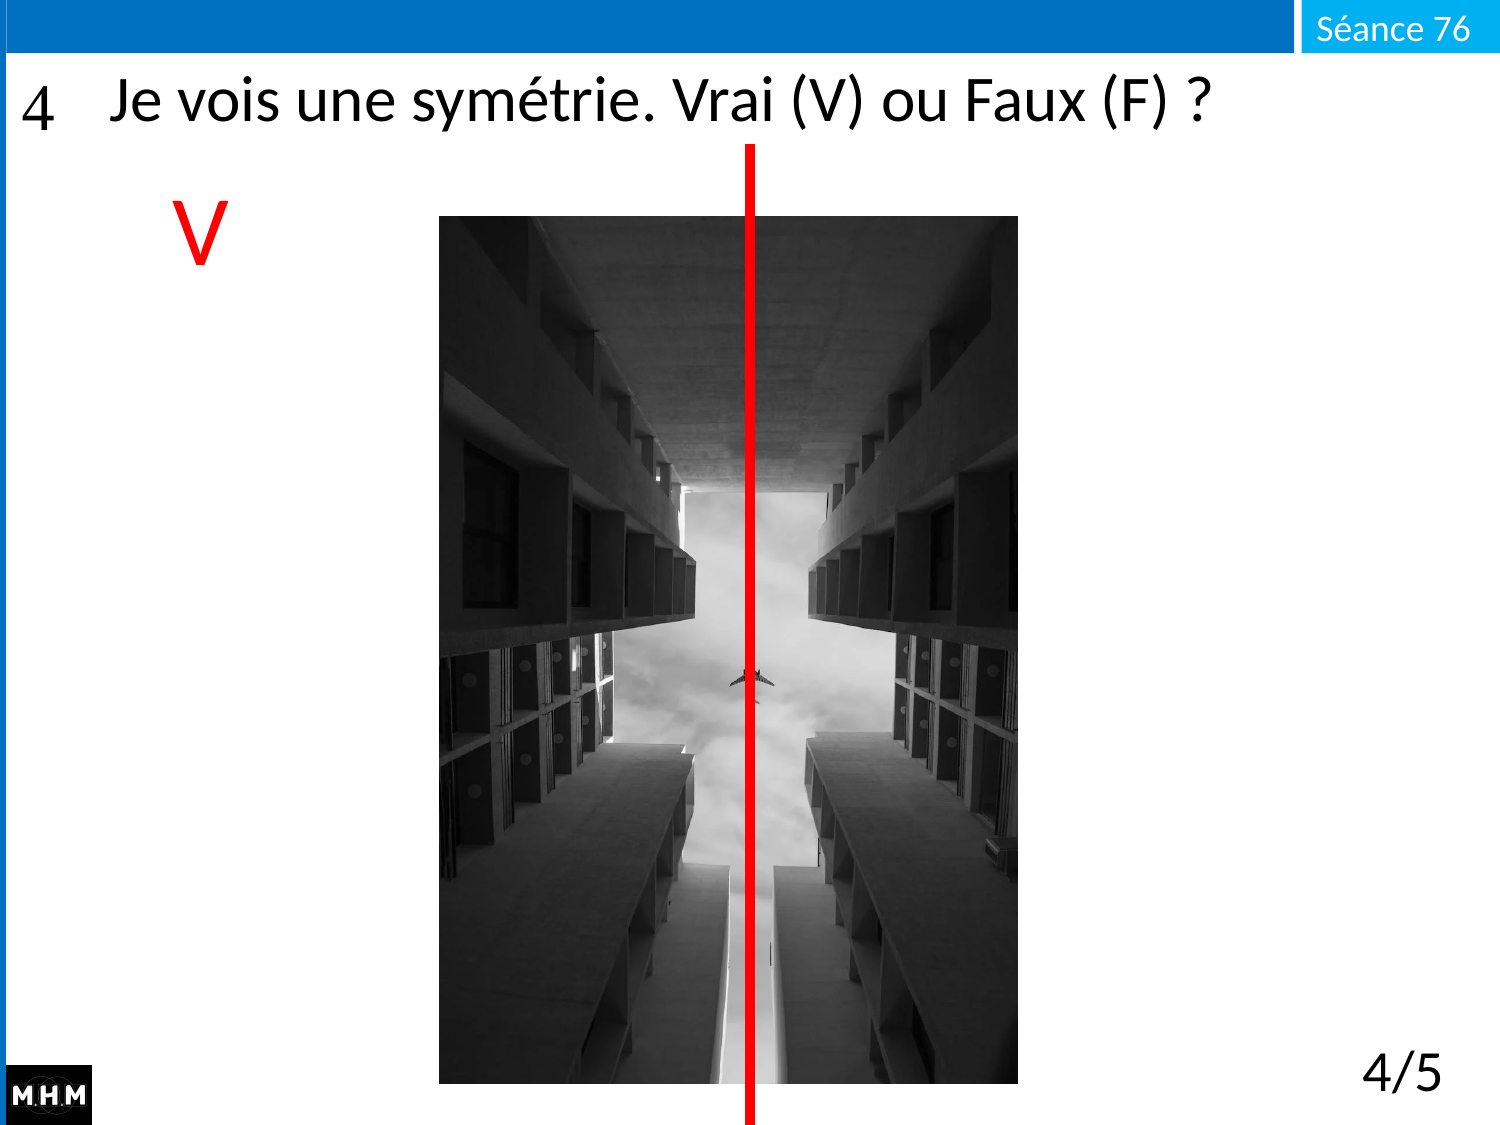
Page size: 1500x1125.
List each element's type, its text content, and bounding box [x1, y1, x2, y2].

picture [6, 1065, 92, 1125]
text_box V [157, 157, 411, 293]
title Je vois une symétrie. Vrai (V) ou Faux (F) ? [94, 57, 1389, 144]
text_box 4/5 [1319, 1026, 1488, 1111]
picture [751, 216, 1018, 1084]
picture [439, 216, 749, 1084]
